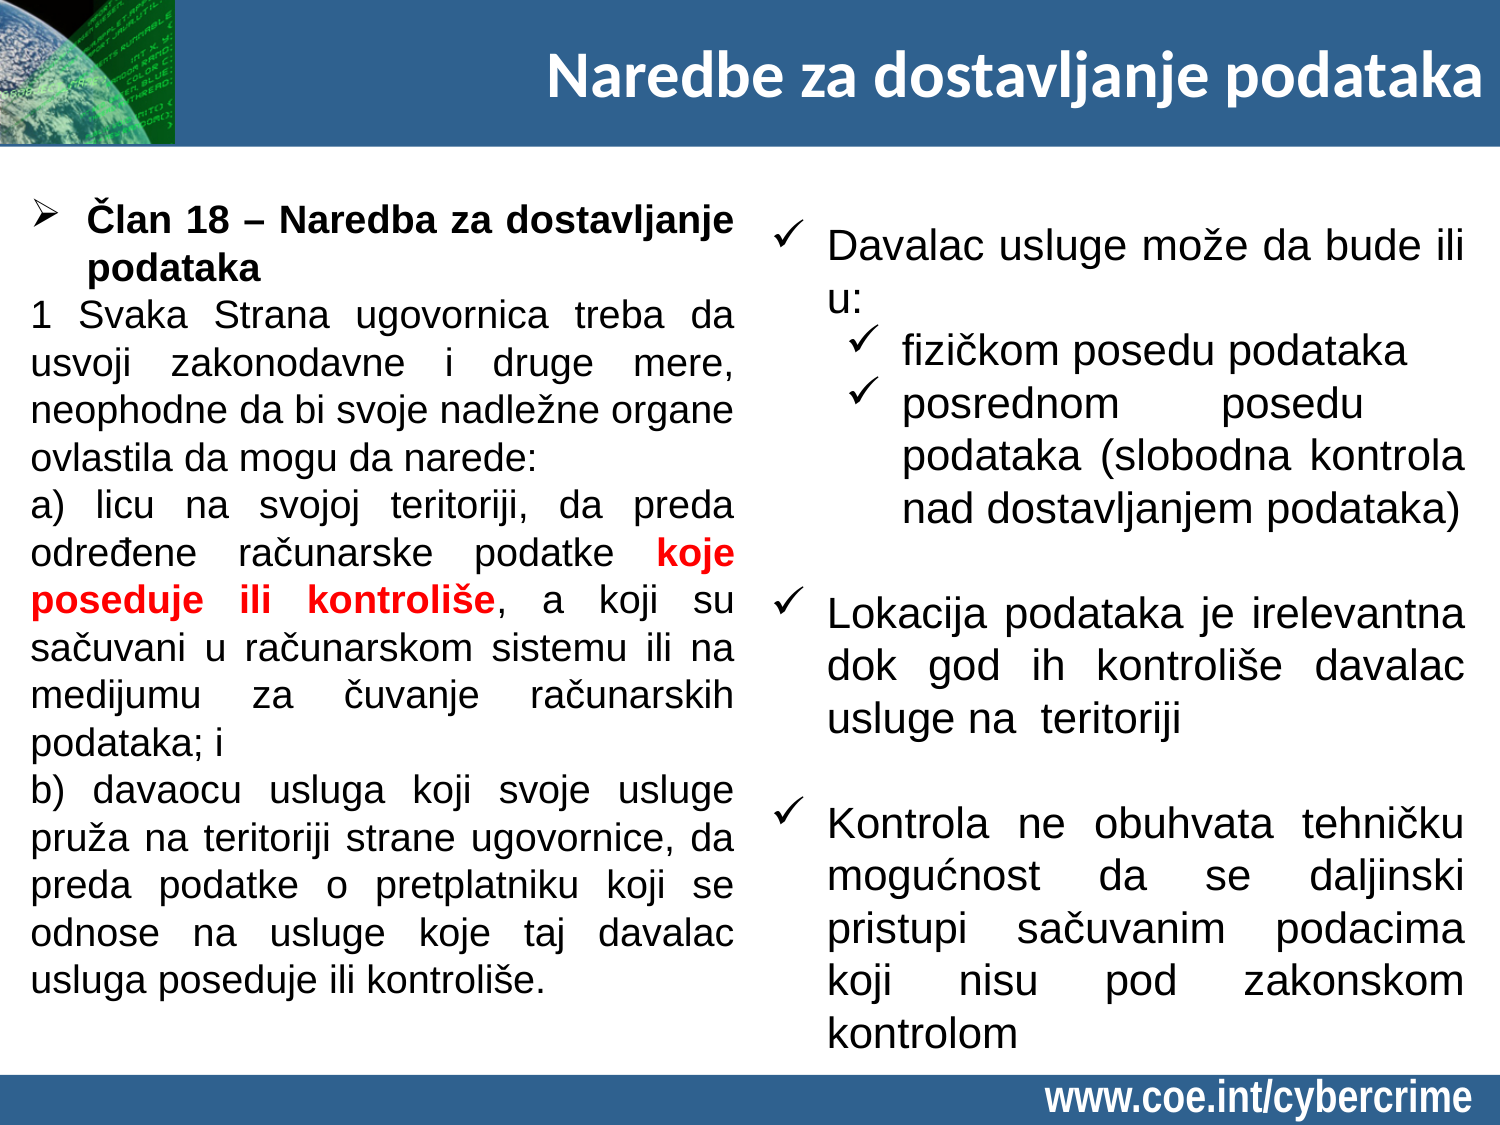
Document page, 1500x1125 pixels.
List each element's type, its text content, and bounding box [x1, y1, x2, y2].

text_box [0, 1073, 1030, 1125]
text_box Davalac usluge može da bude ili u: fizičkom posedu podataka posrednom posedu podataka (slobodna kontrola nad dostavljanjem podataka) Lokacija podataka je irelevantna dok god ih kontroliše davalac usluge na teritoriji Kontrola ne obuhvata tehničku mogućnost da se daljinski pristupi sačuvanim podacima koji nisu pod zakonskom kontrolom [755, 209, 1480, 1065]
picture [0, 0, 175, 144]
text_box Naredbe za dostavljanje podataka [177, 0, 1500, 149]
text_box Član 18 – Naredba za dostavljanje podataka 1 Svaka Strana ugovornica treba da usvoji zakonodavne i druge mere, neophodne da bi svoje nadležne organe ovlastila da mogu da narede: a) licu na svojoj teritoriji, da preda određene računarske podatke koje poseduje ili kontroliše, a koji su sačuvani u računarskom sistemu ili na medijumu za čuvanje računarskih podataka; i b) davaocu usluga koji svoje usluge pruža na teritoriji strane ugovornice, da preda podatke o pretplatniku koji se odnose na usluge koje taj davalac usluga poseduje ili kontroliše. [15, 186, 750, 1009]
text_box www.coe.int/cybercrime [1030, 1059, 1500, 1125]
